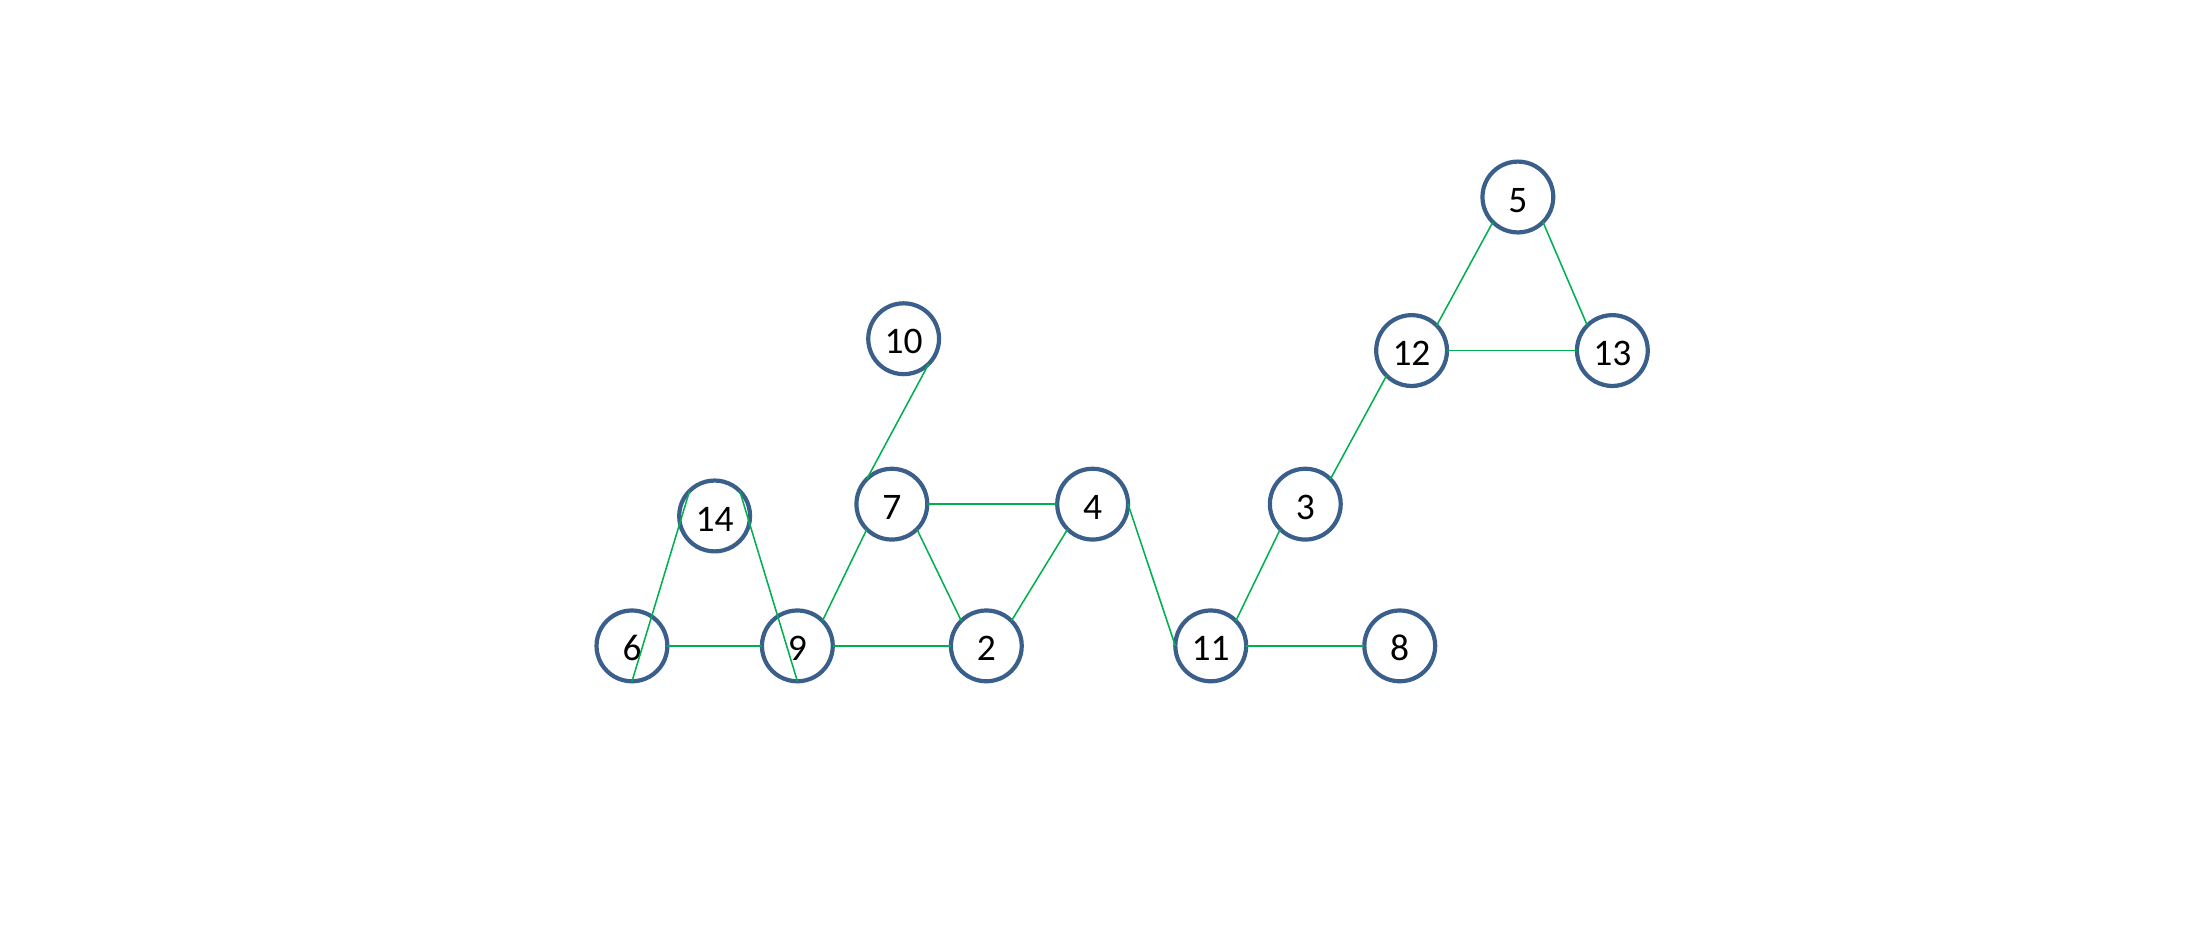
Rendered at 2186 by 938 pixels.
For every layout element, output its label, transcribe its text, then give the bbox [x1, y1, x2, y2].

text_box 11 [1173, 608, 1249, 684]
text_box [1330, 375, 1387, 480]
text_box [1542, 221, 1588, 326]
text_box 14 [688, 478, 741, 554]
text_box 6 [594, 608, 626, 683]
text_box 2 [948, 608, 1024, 684]
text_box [916, 528, 962, 622]
text_box 9 [802, 608, 835, 684]
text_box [866, 363, 930, 480]
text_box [1011, 528, 1068, 622]
text_box 10 [866, 301, 942, 365]
text_box 7 [854, 481, 930, 542]
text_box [631, 490, 690, 682]
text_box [1235, 528, 1281, 622]
text_box 13 [1574, 313, 1650, 389]
text_box 8 [1362, 608, 1438, 684]
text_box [739, 490, 798, 682]
text_box 4 [1055, 466, 1131, 542]
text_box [1436, 221, 1494, 326]
text_box 3 [1267, 466, 1343, 542]
text_box 5 [1480, 159, 1556, 235]
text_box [822, 528, 868, 622]
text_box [1127, 503, 1176, 647]
text_box 12 [1374, 313, 1450, 389]
